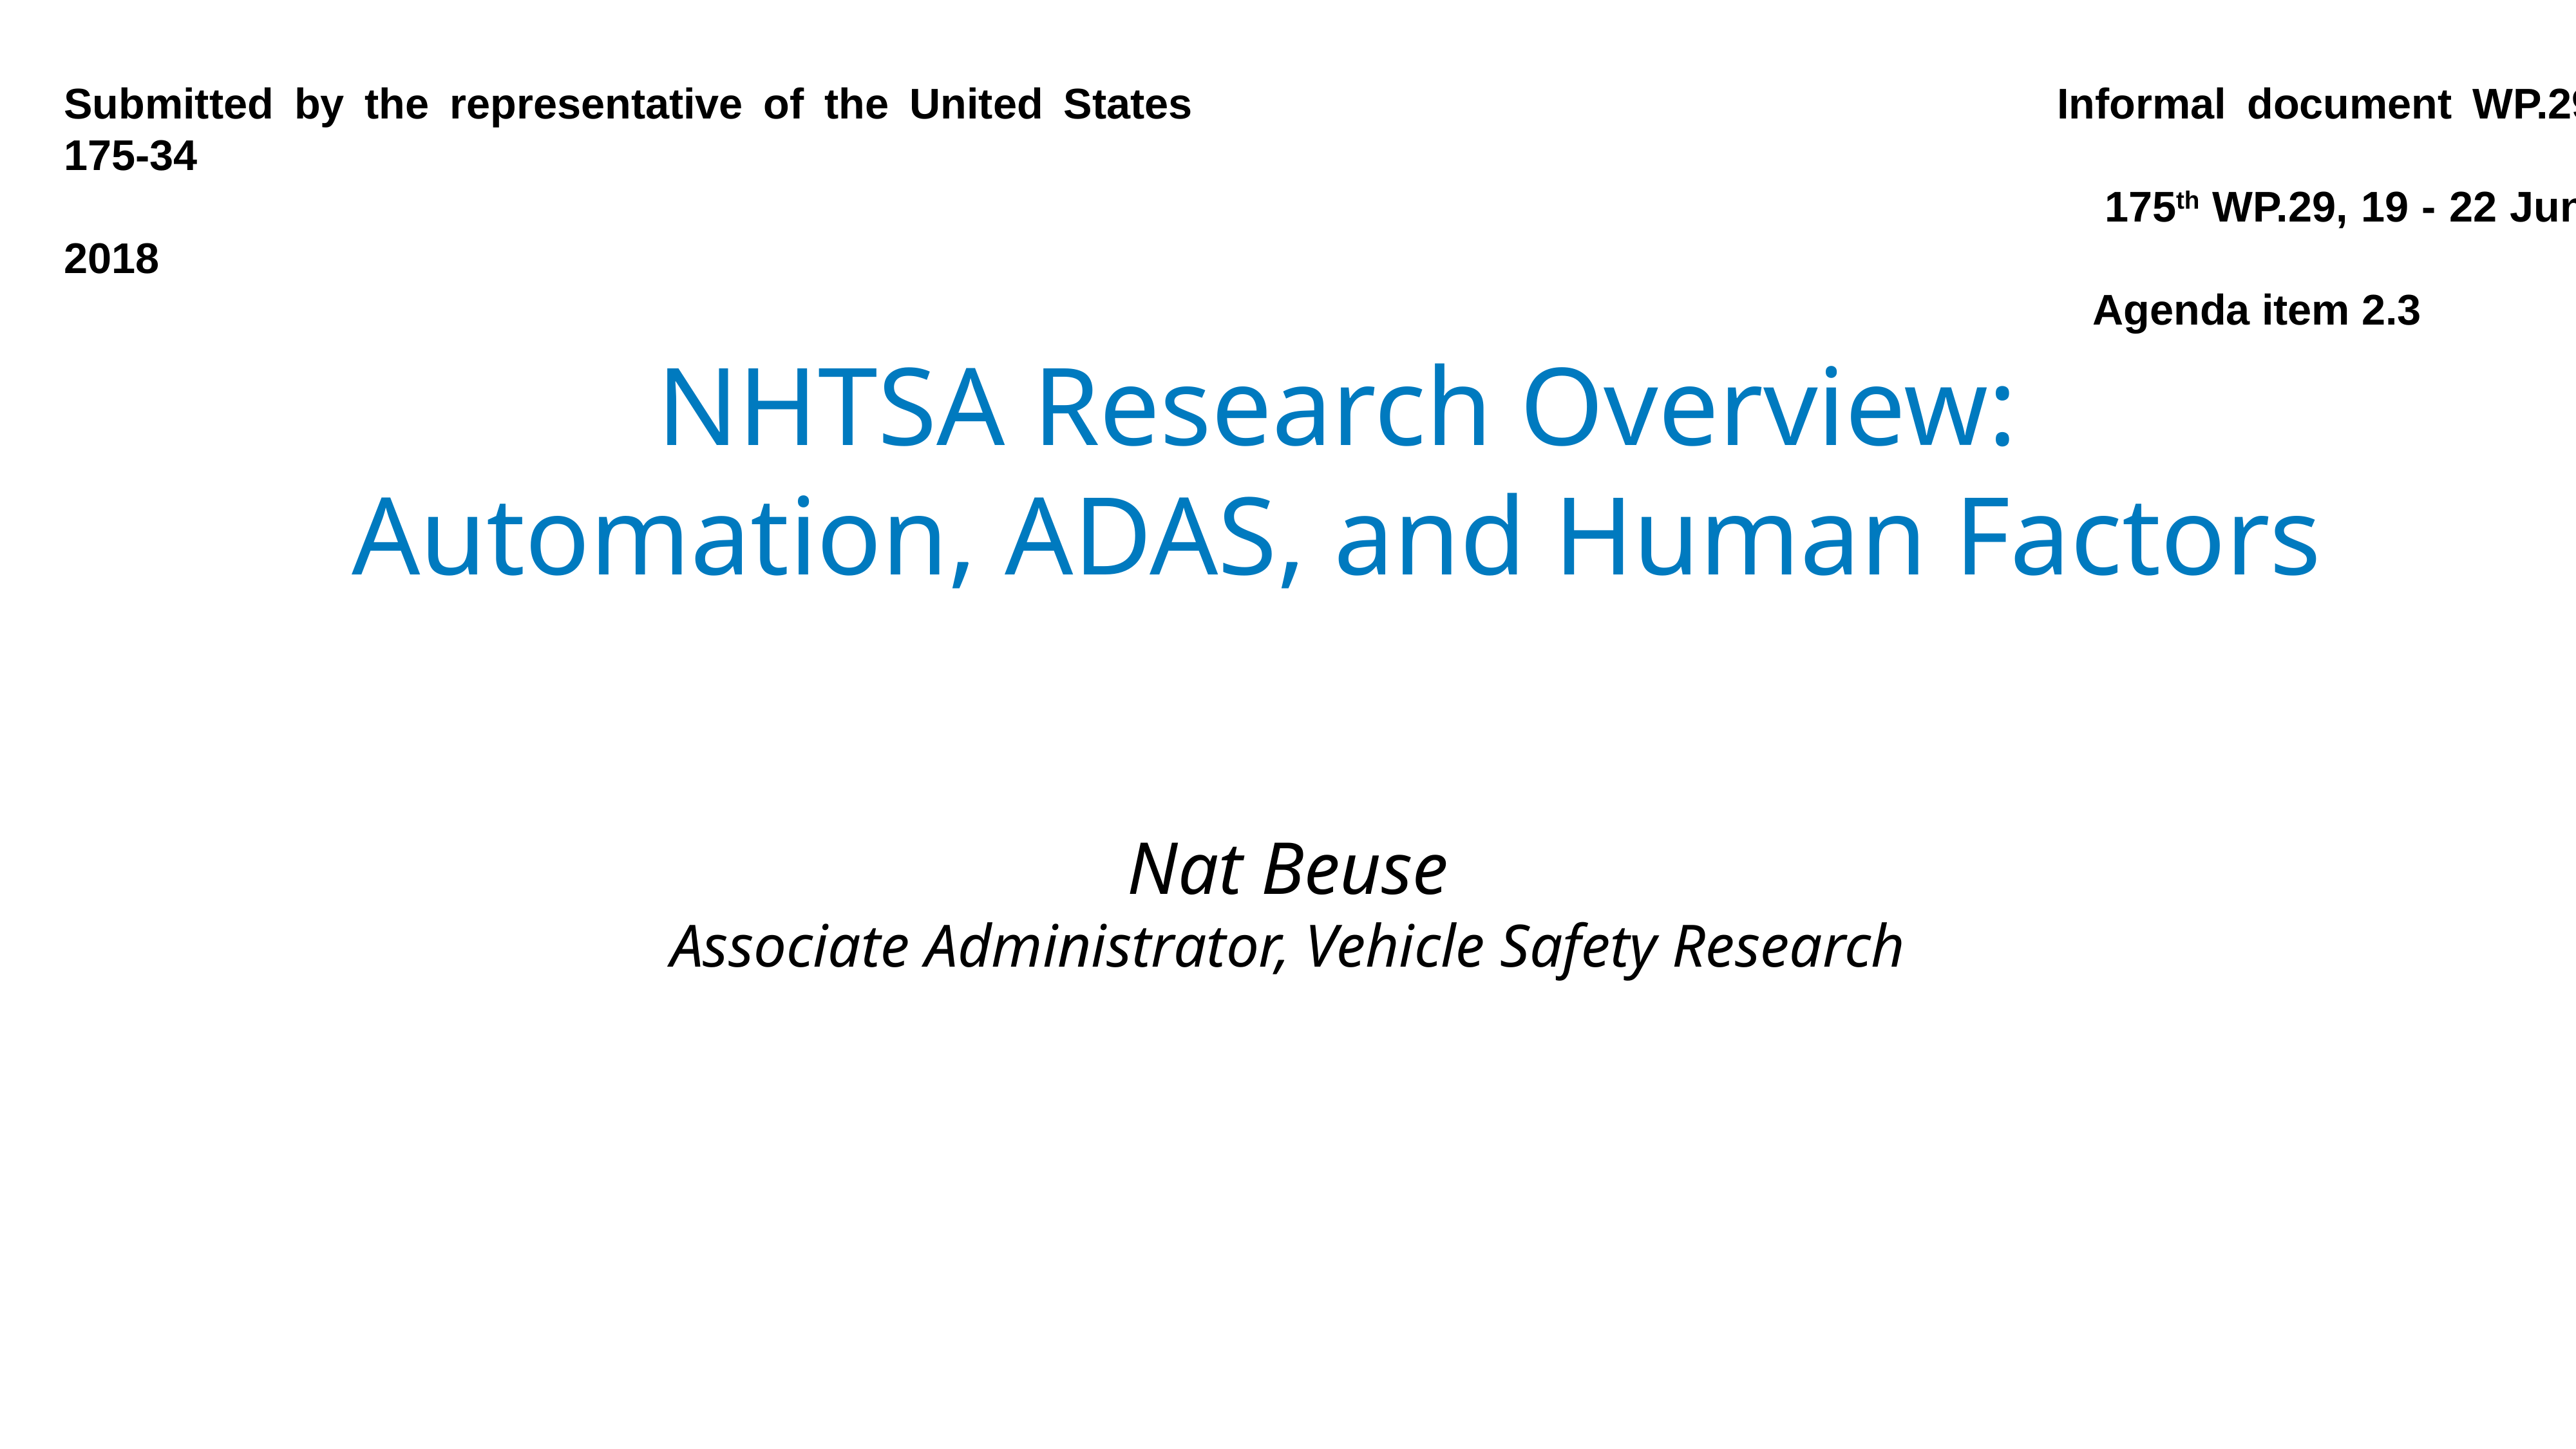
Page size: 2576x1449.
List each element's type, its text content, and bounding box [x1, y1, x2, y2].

title NHTSA Research Overview: Automation, ADAS, and Human Factors [187, 390, 2488, 602]
list Nat Beuse Associate Administrator, Vehicle Safety Research [187, 817, 2389, 986]
text_box Submitted by the representative of the United States Informal document WP.29-175-34 175th WP.29, 19 - 22 June 2018 Agenda item 2.3 [54, 48, 2576, 390]
